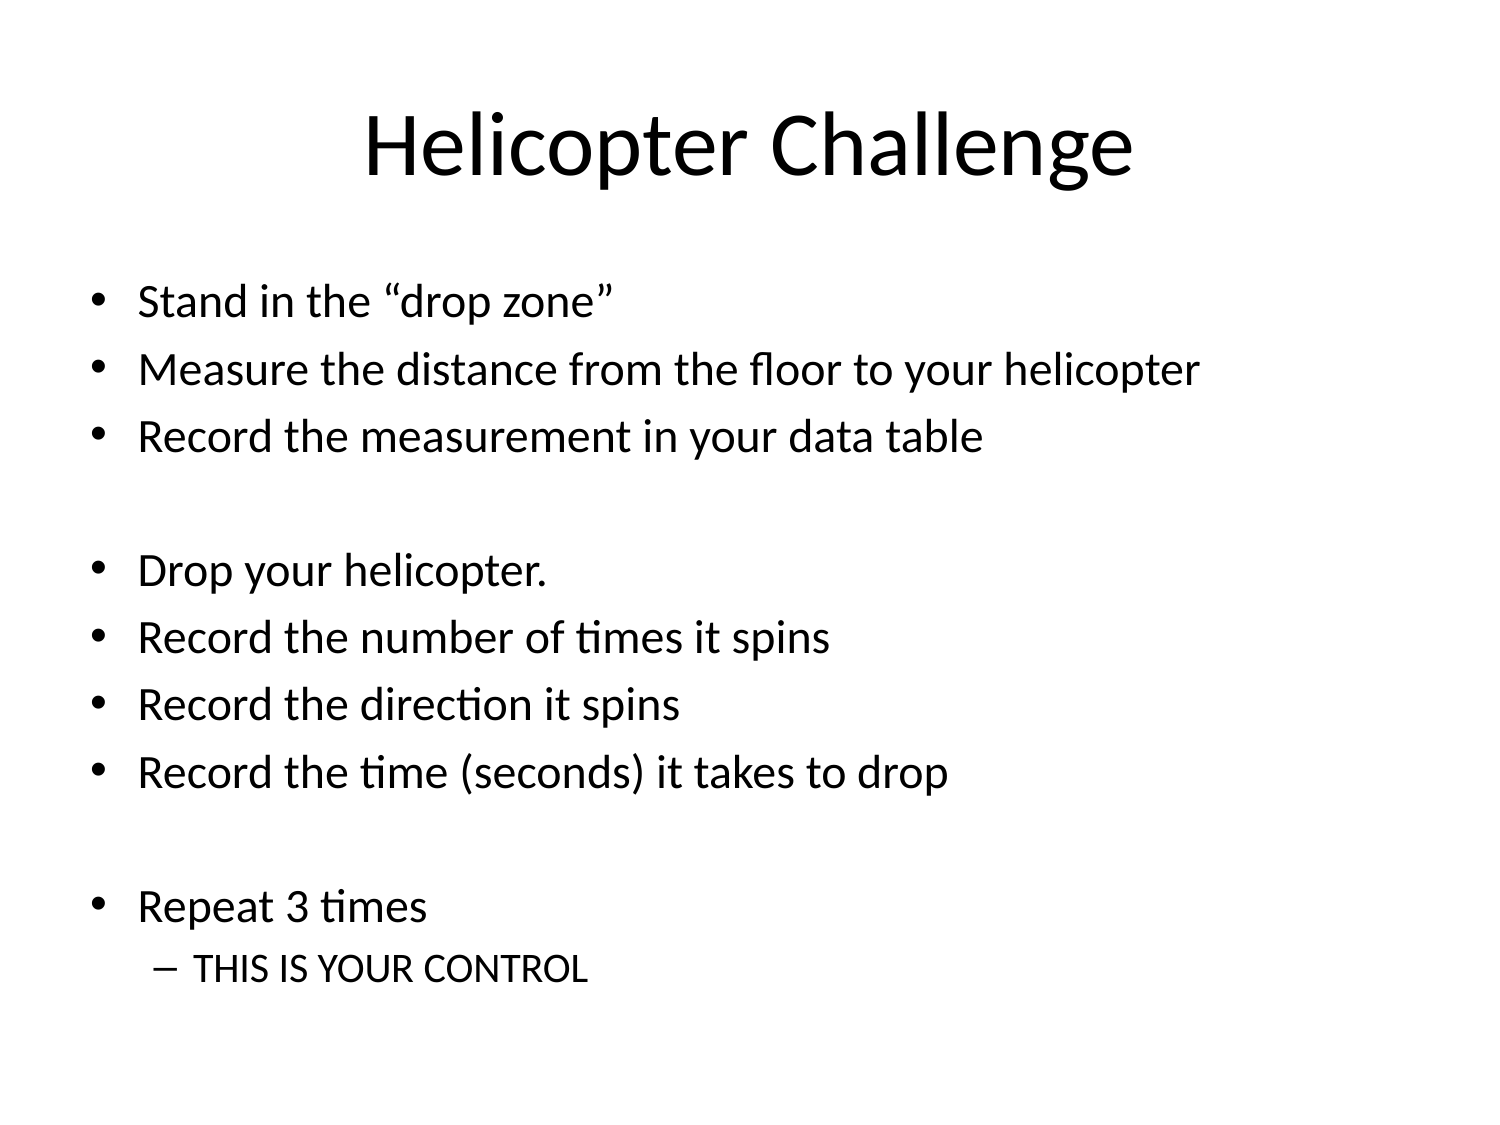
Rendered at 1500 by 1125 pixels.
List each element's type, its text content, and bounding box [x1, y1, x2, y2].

list Stand in the “drop zone” Measure the distance from the floor to your helicopter Record the measurement in your data table Drop your helicopter. Record the number of times it spins Record the direction it spins Record the time (seconds) it takes to drop Repeat 3 times THIS IS YOUR CONTROL [75, 262, 1425, 1005]
title Helicopter Challenge [75, 45, 1425, 233]
